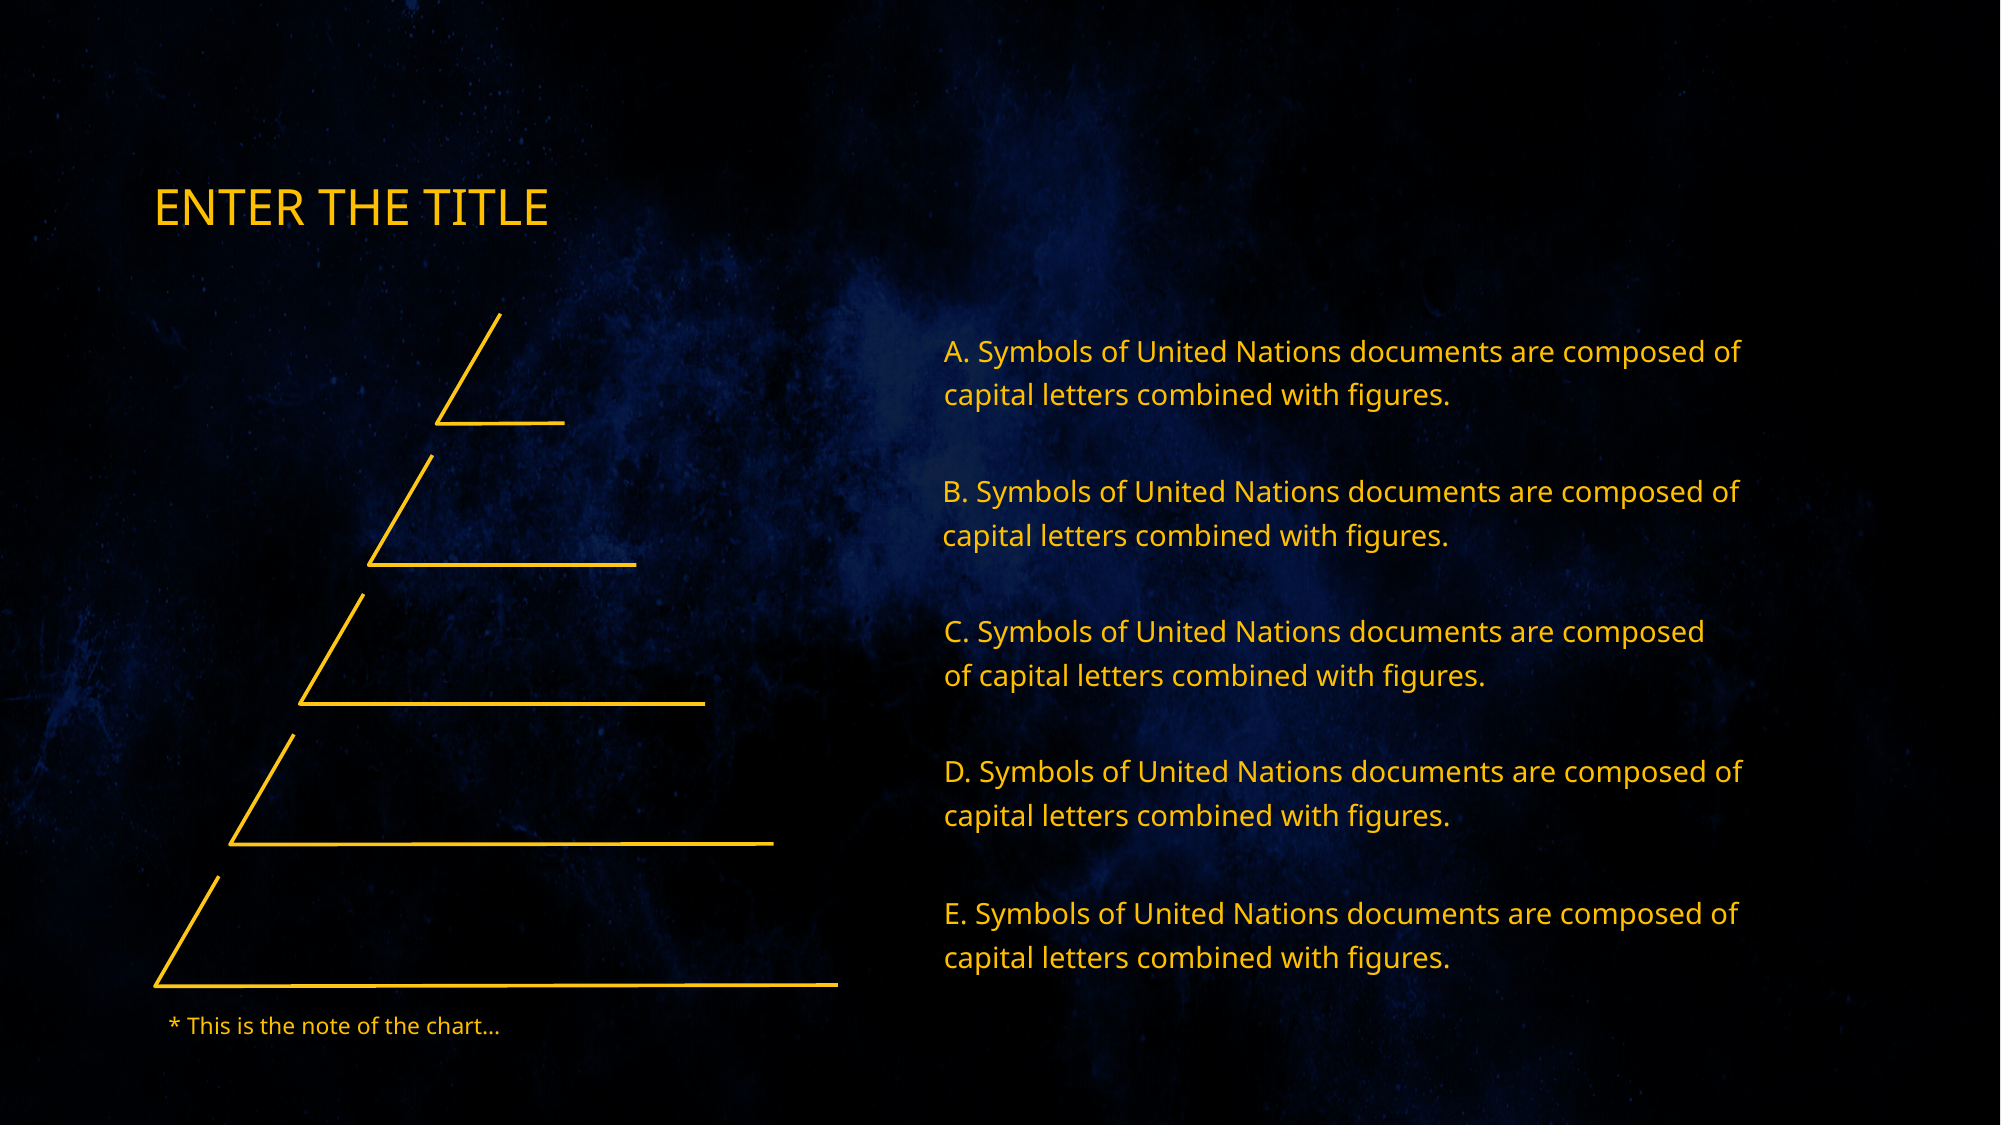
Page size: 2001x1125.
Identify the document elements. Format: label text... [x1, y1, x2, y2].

text_box * This is the note of the chart… [153, 1003, 516, 1047]
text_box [154, 875, 1851, 987]
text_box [436, 313, 1765, 425]
text_box ENTER THE TITLE [138, 167, 566, 243]
picture [0, 0, 2001, 1125]
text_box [299, 593, 1745, 705]
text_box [229, 734, 1851, 845]
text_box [368, 454, 1767, 566]
